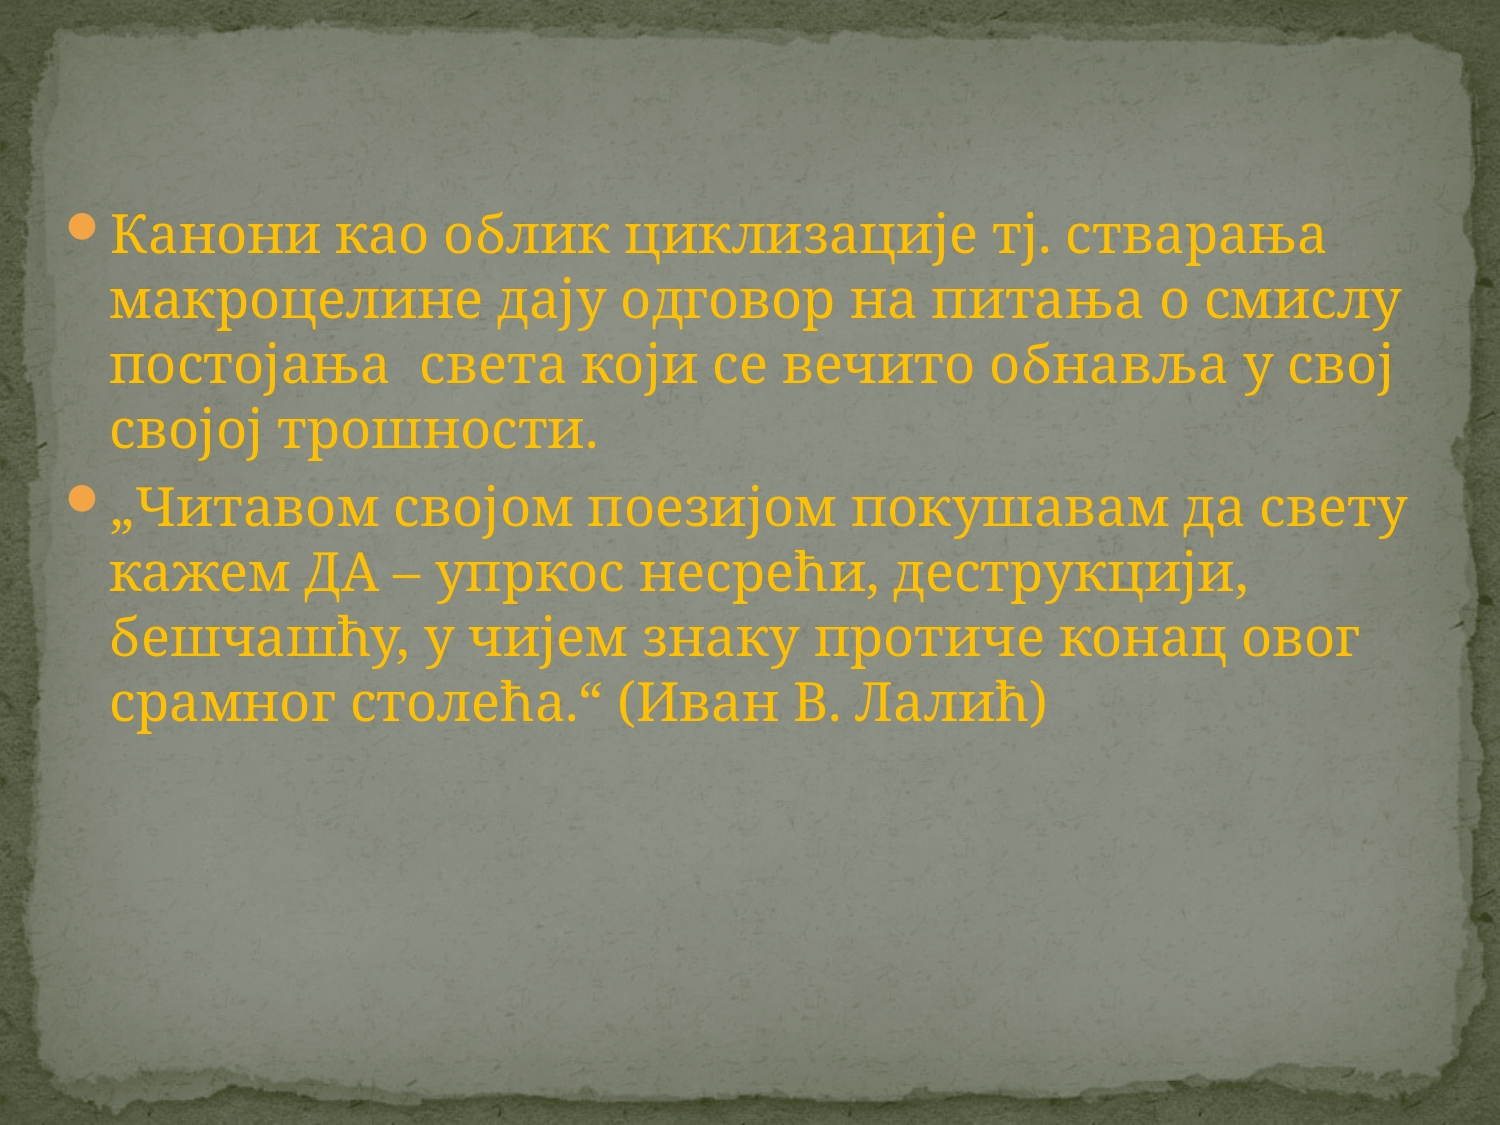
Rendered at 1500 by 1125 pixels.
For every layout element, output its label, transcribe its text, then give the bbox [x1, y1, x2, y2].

list Канони као облик циклизације тј. стварања макроцелине дају одговор на питања о смислу постојања светa који се вечито обнавља у свој својој трошности. „Читавом својом поезијом покушавам да свету кажем ДА – упркос несрећи, деструкцији, бешчашћу, у чијем знаку протиче конац овог срамног столећа.“ (Иван В. Лалић) [50, 37, 1463, 1035]
